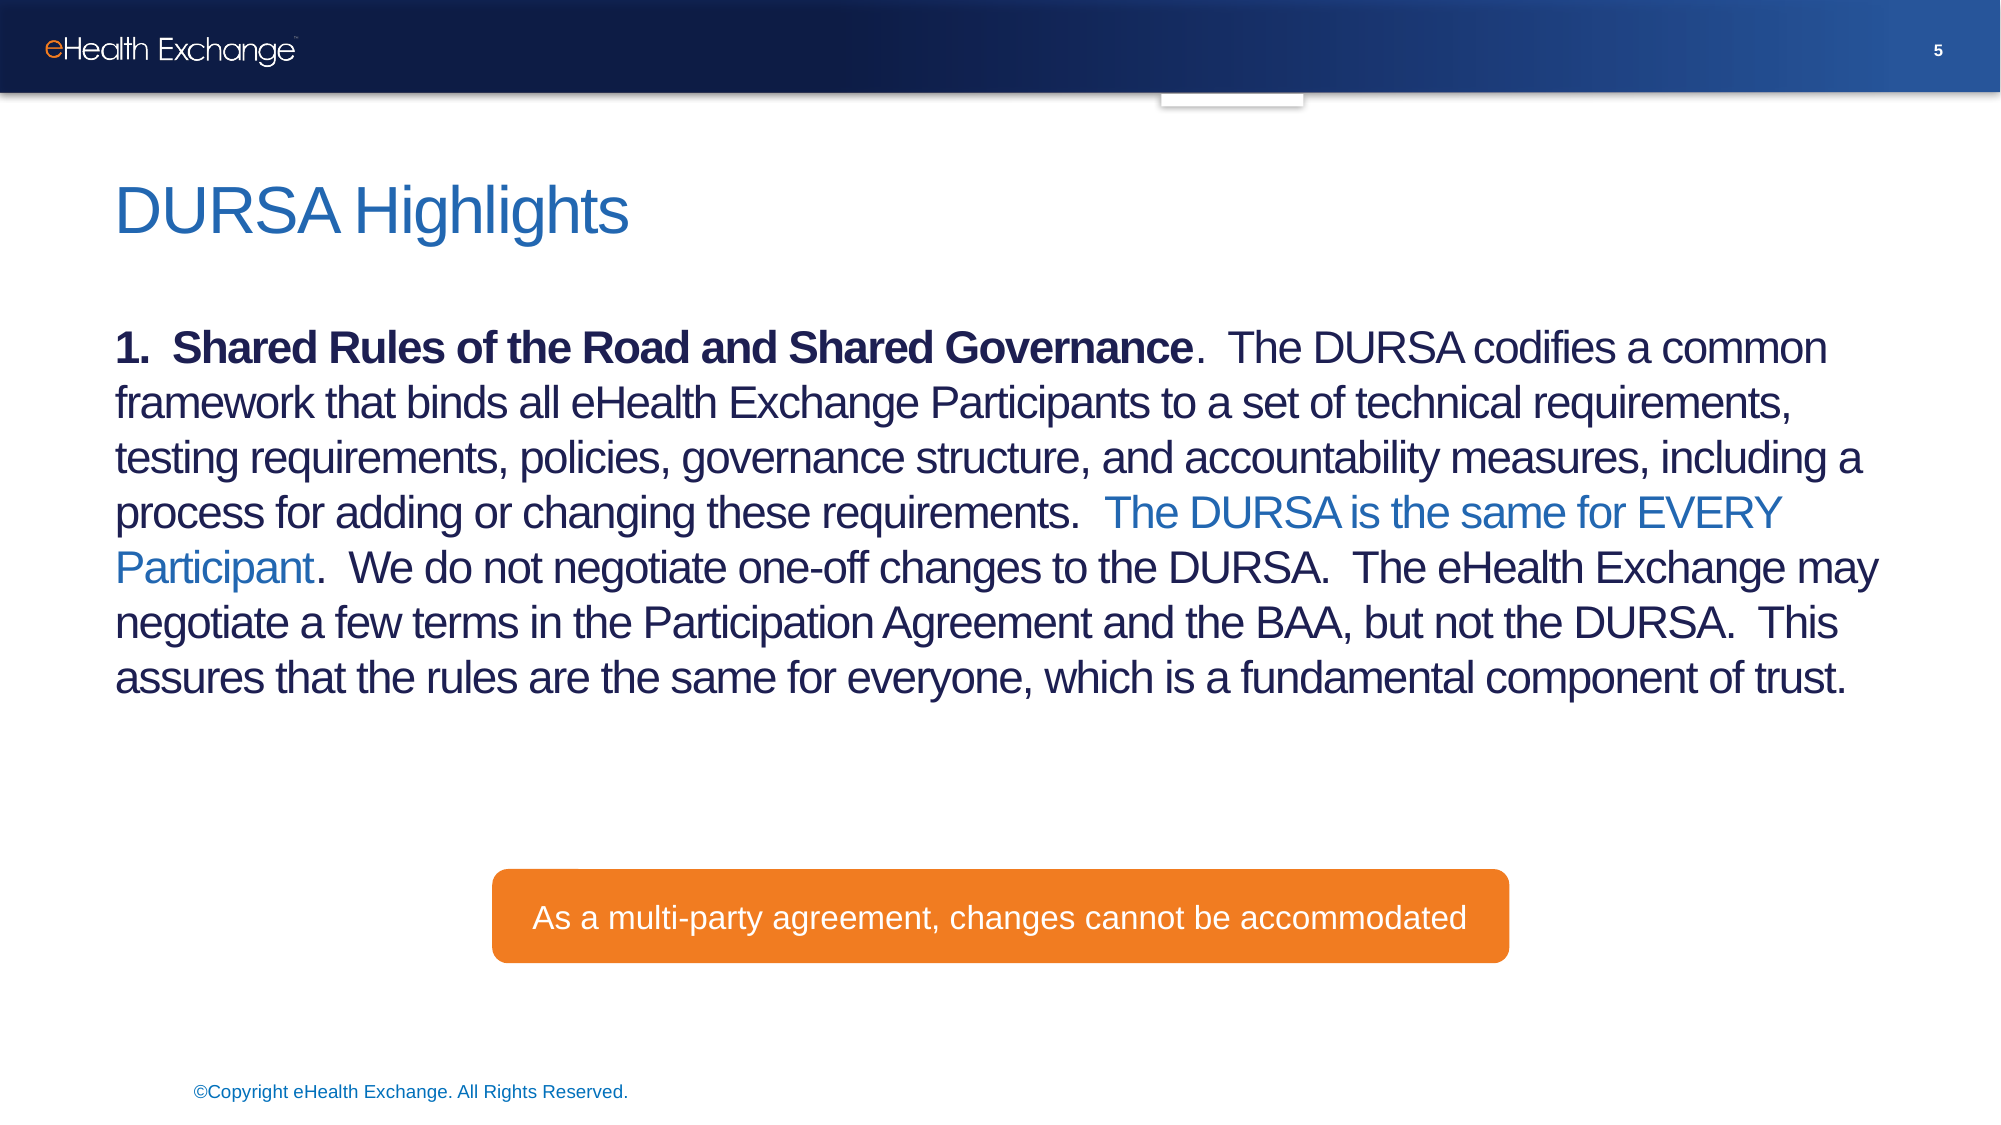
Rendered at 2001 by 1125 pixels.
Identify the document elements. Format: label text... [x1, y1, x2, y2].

footer ©Copyright eHealth Exchange. All Rights Reserved. [178, 1057, 978, 1125]
title DURSA Highlights [99, 159, 1900, 305]
picture [15, 21, 316, 82]
slide_number 5 [1891, 32, 1958, 93]
text_box As a multi-party agreement, changes cannot be accommodated [490, 866, 1512, 966]
list 1. Shared Rules of the Road and Shared Governance. The DURSA codifies a common framework that binds all eHealth Exchange Participants to a set of technical requirements, testing requirements, policies, governance structure, and accountability measures, including a process for adding or changing these requirements. The DURSA is the same for EVERY Participant. We do not negotiate one-off changes to the DURSA. The eHealth Exchange may negotiate a few terms in the Participation Agreement and the BAA, but not the DURSA. This assures that the rules are the same for everyone, which is a fundamental component of trust. [99, 310, 1900, 1057]
